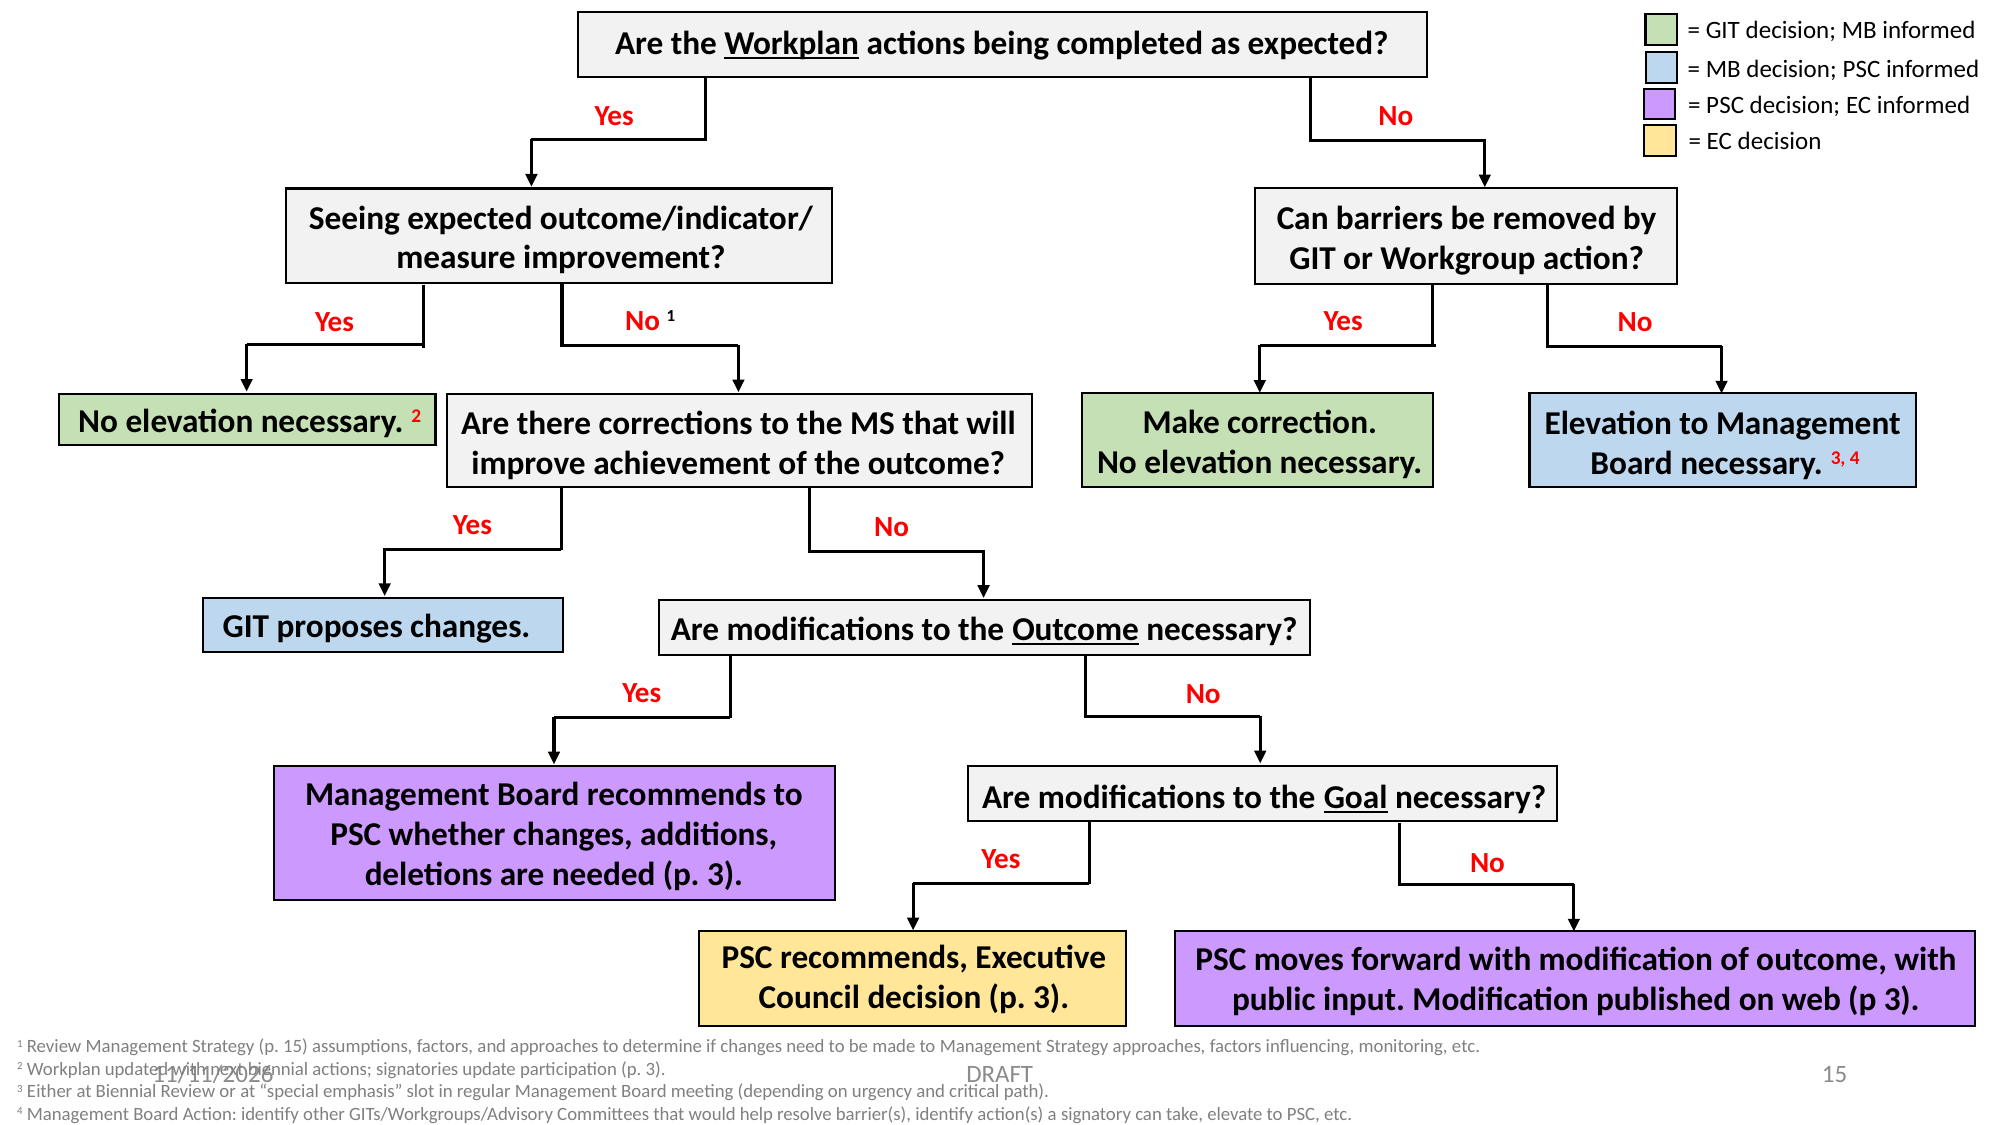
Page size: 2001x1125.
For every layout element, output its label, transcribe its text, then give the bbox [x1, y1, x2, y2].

text_box PSC recommends, Executive Council decision (p. 3). [680, 928, 1149, 1023]
text_box Yes [1255, 294, 1431, 344]
text_box Yes [384, 497, 560, 548]
text_box Yes [553, 666, 729, 716]
text_box No 1 [565, 293, 742, 344]
text_box Management Board recommends to PSC whether changes, additions, deletions are needed (p. 3). [263, 764, 846, 900]
text_box = MB decision; PSC informed [1673, 45, 1996, 81]
text_box No [1118, 667, 1295, 717]
text_box Seeing expected outcome/indicator/ measure improvement? [290, 188, 832, 283]
text_box No [1550, 295, 1727, 345]
text_box = PSC decision; EC informed [1673, 81, 1997, 117]
text_box [1643, 88, 1673, 120]
text_box = EC decision [1673, 117, 1997, 162]
text_box [577, 11, 1428, 78]
text_box No [1402, 835, 1579, 886]
text_box Are modifications to the Outcome necessary? [654, 599, 1315, 655]
footer DRAFT [662, 1042, 1338, 1103]
text_box Can barriers be removed by GIT or Workgroup action? [1252, 188, 1682, 284]
text_box [1644, 13, 1672, 46]
text_box Are modifications to the Goal necessary? [954, 768, 1574, 823]
slide_number 15 [1412, 1042, 1863, 1103]
text_box Yes [246, 295, 422, 343]
text_box Yes [913, 831, 1088, 882]
text_box [1174, 930, 1976, 1026]
text_box 1 Review Management Strategy (p. 15) assumptions, factors, and approaches to determine if changes need to be made to Management Strategy approaches, factors influencing, monitoring, etc. 2 Workplan updated with next biennial actions; signatories update participation (p. 3). 3 Either at Biennial Review or at “special emphasis” slot in regular Management Board meeting (depending on urgency and critical path). 4 Management Board Action: identify other GITs/Workgroups/Advisory Committees that would help resolve barrier(s), identify action(s) a signatory can take, elevate to PSC, etc. [2, 1026, 2000, 1125]
text_box Yes [526, 88, 702, 139]
text_box Are the Workplan actions being completed as expected? [577, 13, 1427, 69]
text_box Are there corrections to the MS that will improve achievement of the outcome? [435, 393, 1043, 489]
text_box No [811, 499, 987, 550]
text_box PSC moves forward with modification of outcome, with public input. Modification published on web (p 3). [1179, 929, 1974, 1025]
text_box [1645, 51, 1673, 84]
text_box No elevation necessary. 2 [59, 392, 440, 447]
text_box Elevation to Management Board necessary. 3, 4 [1465, 393, 1985, 489]
text_box Make correction. No elevation necessary. [1075, 393, 1445, 488]
text_box No [1312, 88, 1487, 139]
text_box = GIT decision; MB informed [1672, 6, 1996, 52]
text_box [1643, 124, 1673, 157]
text_box GIT proposes changes. [200, 596, 569, 652]
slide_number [137, 1042, 588, 1103]
text_box [285, 187, 833, 284]
